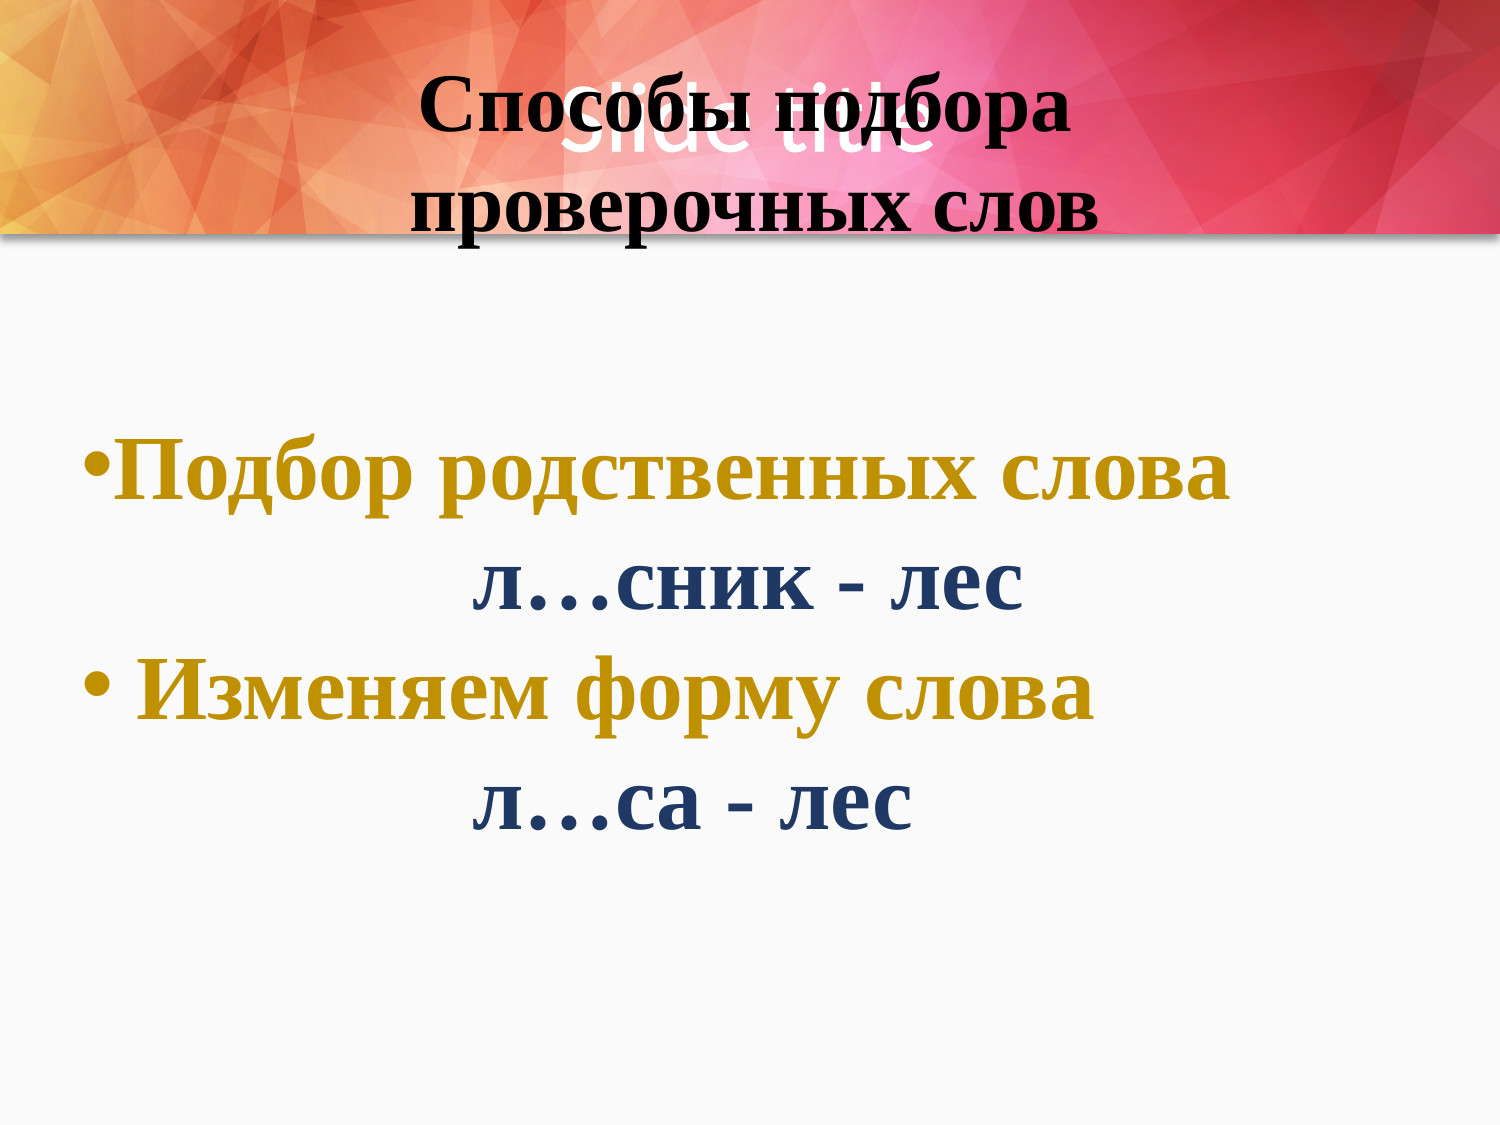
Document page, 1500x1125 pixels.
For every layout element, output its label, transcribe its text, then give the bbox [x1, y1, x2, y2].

text_box Подбор родственных слова л…сник - лес Изменяем форму слова л…са - лес [66, 400, 1404, 856]
picture [0, 0, 1500, 234]
text_box Способы подбора проверочных слов [143, 40, 1368, 256]
